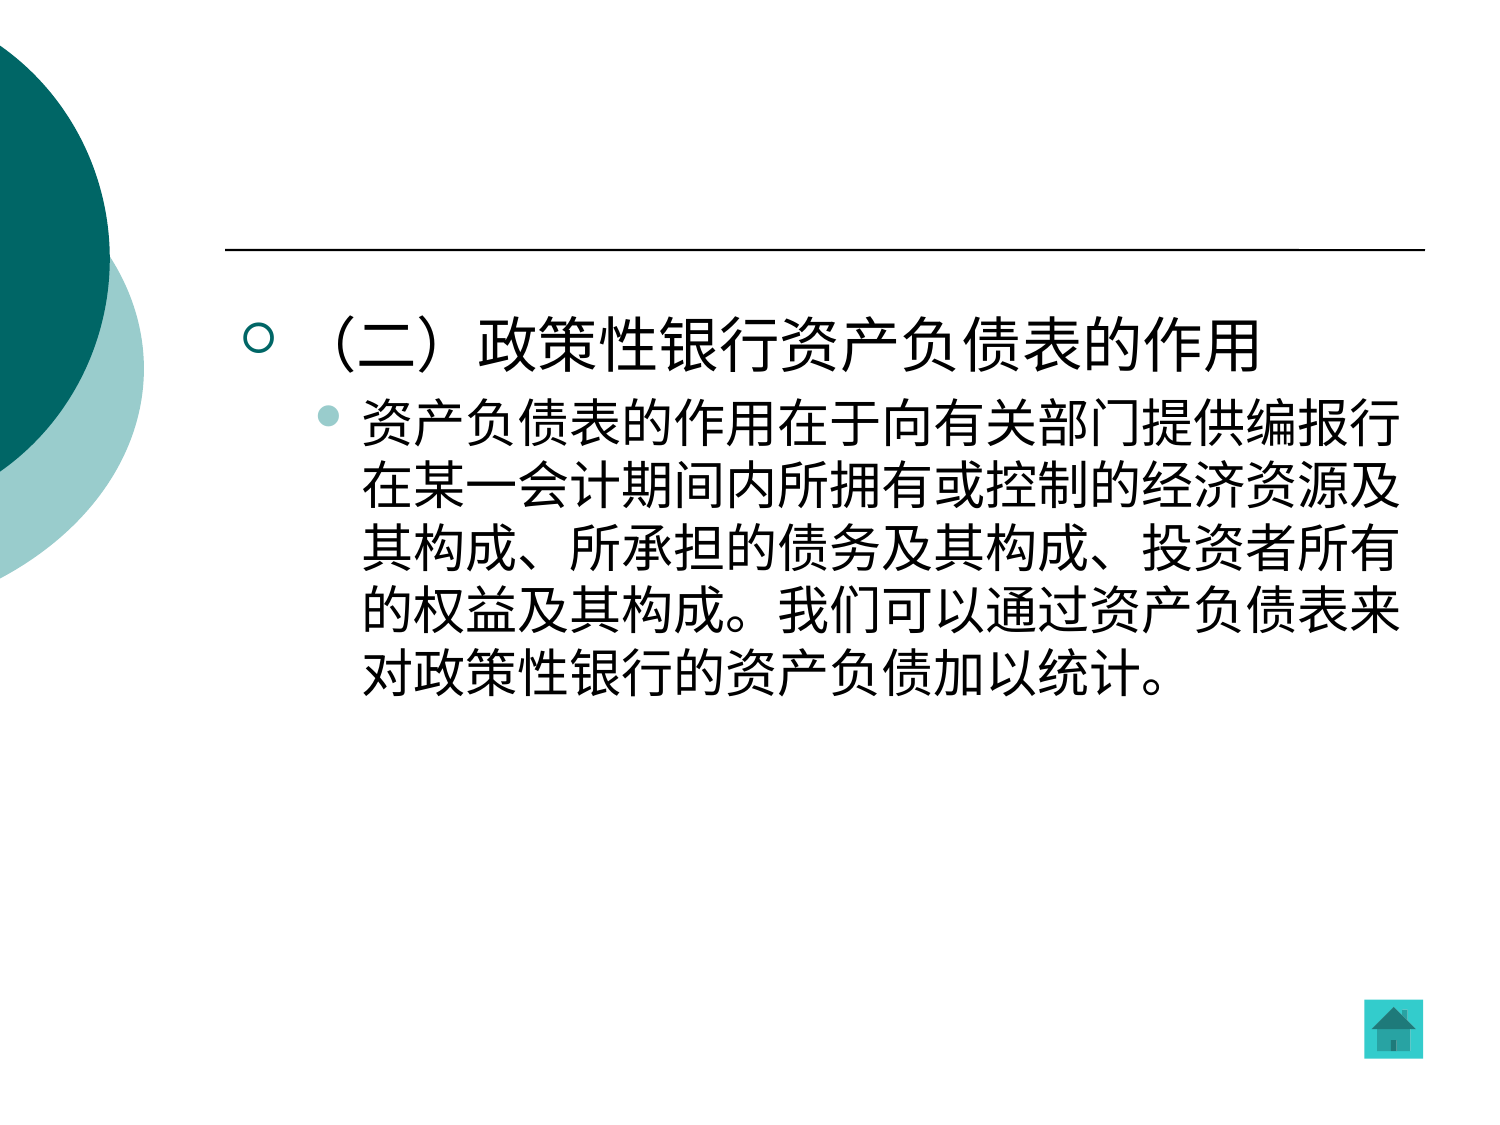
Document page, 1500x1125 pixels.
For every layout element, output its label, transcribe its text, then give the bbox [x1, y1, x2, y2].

list （二）政策性银行资产负债表的作用 资产负债表的作用在于向有关部门提供编报行在某一会计期间内所拥有或控制的经济资源及其构成、所承担的债务及其构成、投资者所有的权益及其构成。我们可以通过资产负债表来对政策性银行的资产负债加以统计。 [224, 299, 1425, 717]
text_box [1364, 999, 1424, 1059]
